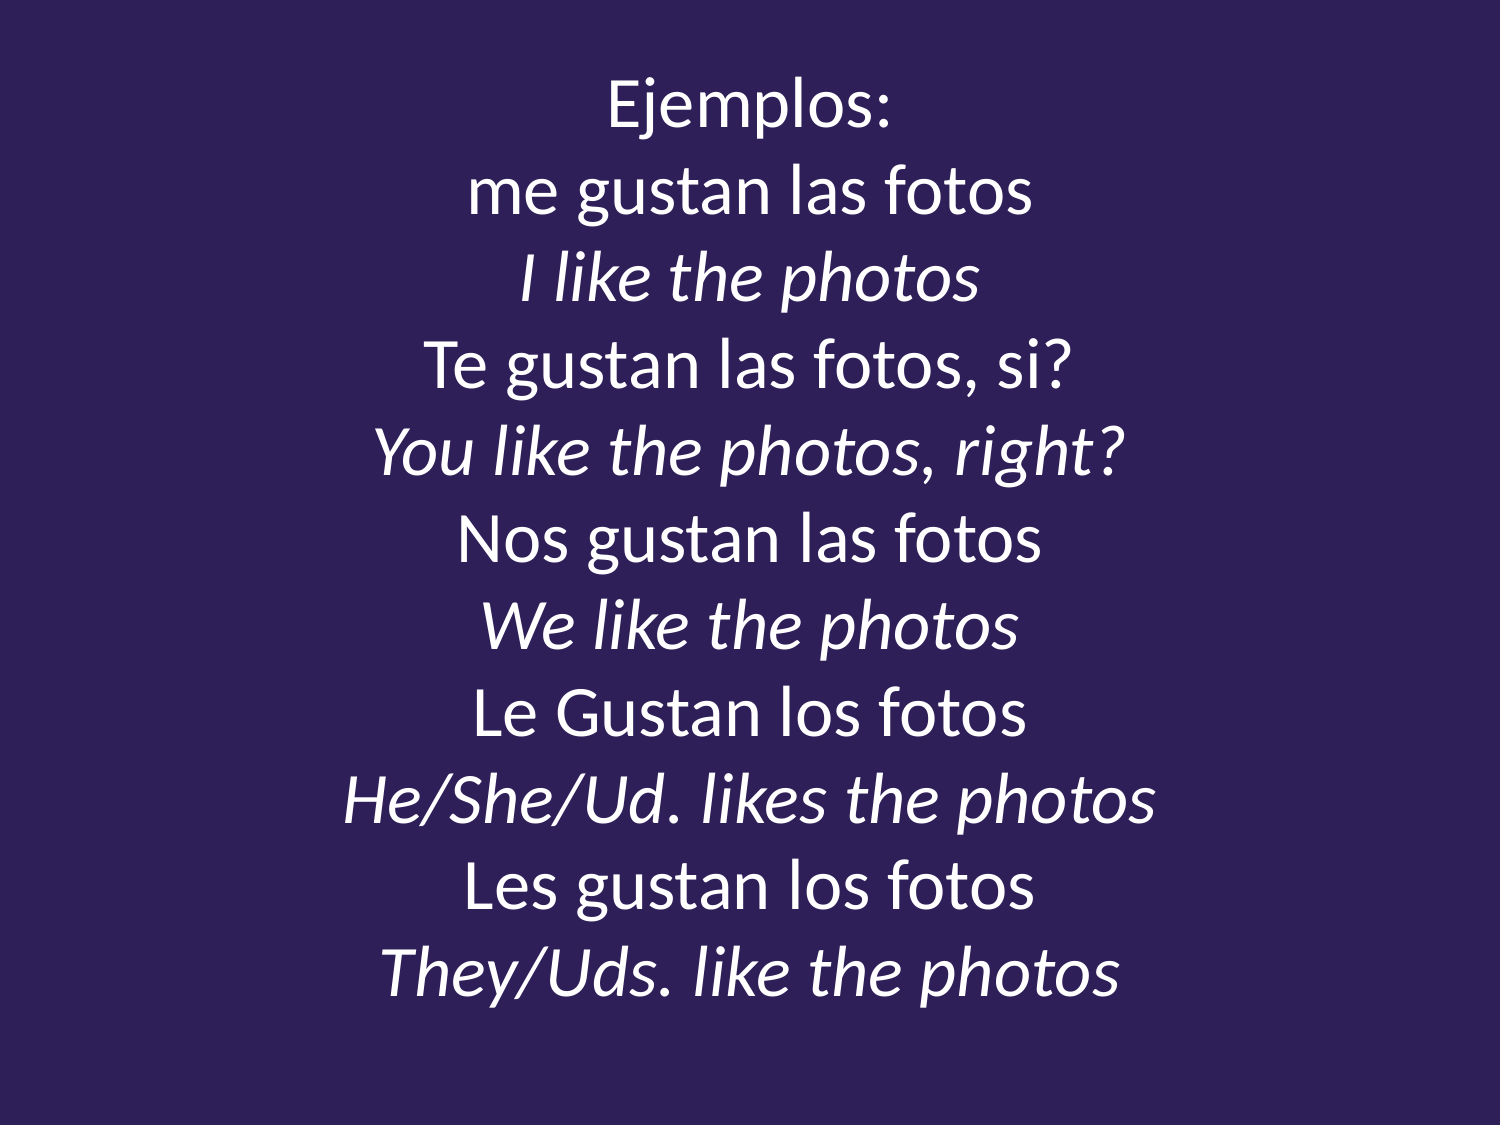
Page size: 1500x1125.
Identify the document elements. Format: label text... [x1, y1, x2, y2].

title Ejemplos: me gustan las fotos I like the photos Te gustan las fotos, si? You like the photos, right? Nos gustan las fotos We like the photos Le Gustan los fotos He/She/Ud. likes the photos Les gustan los fotos They/Uds. like the photos [75, 45, 1425, 1022]
